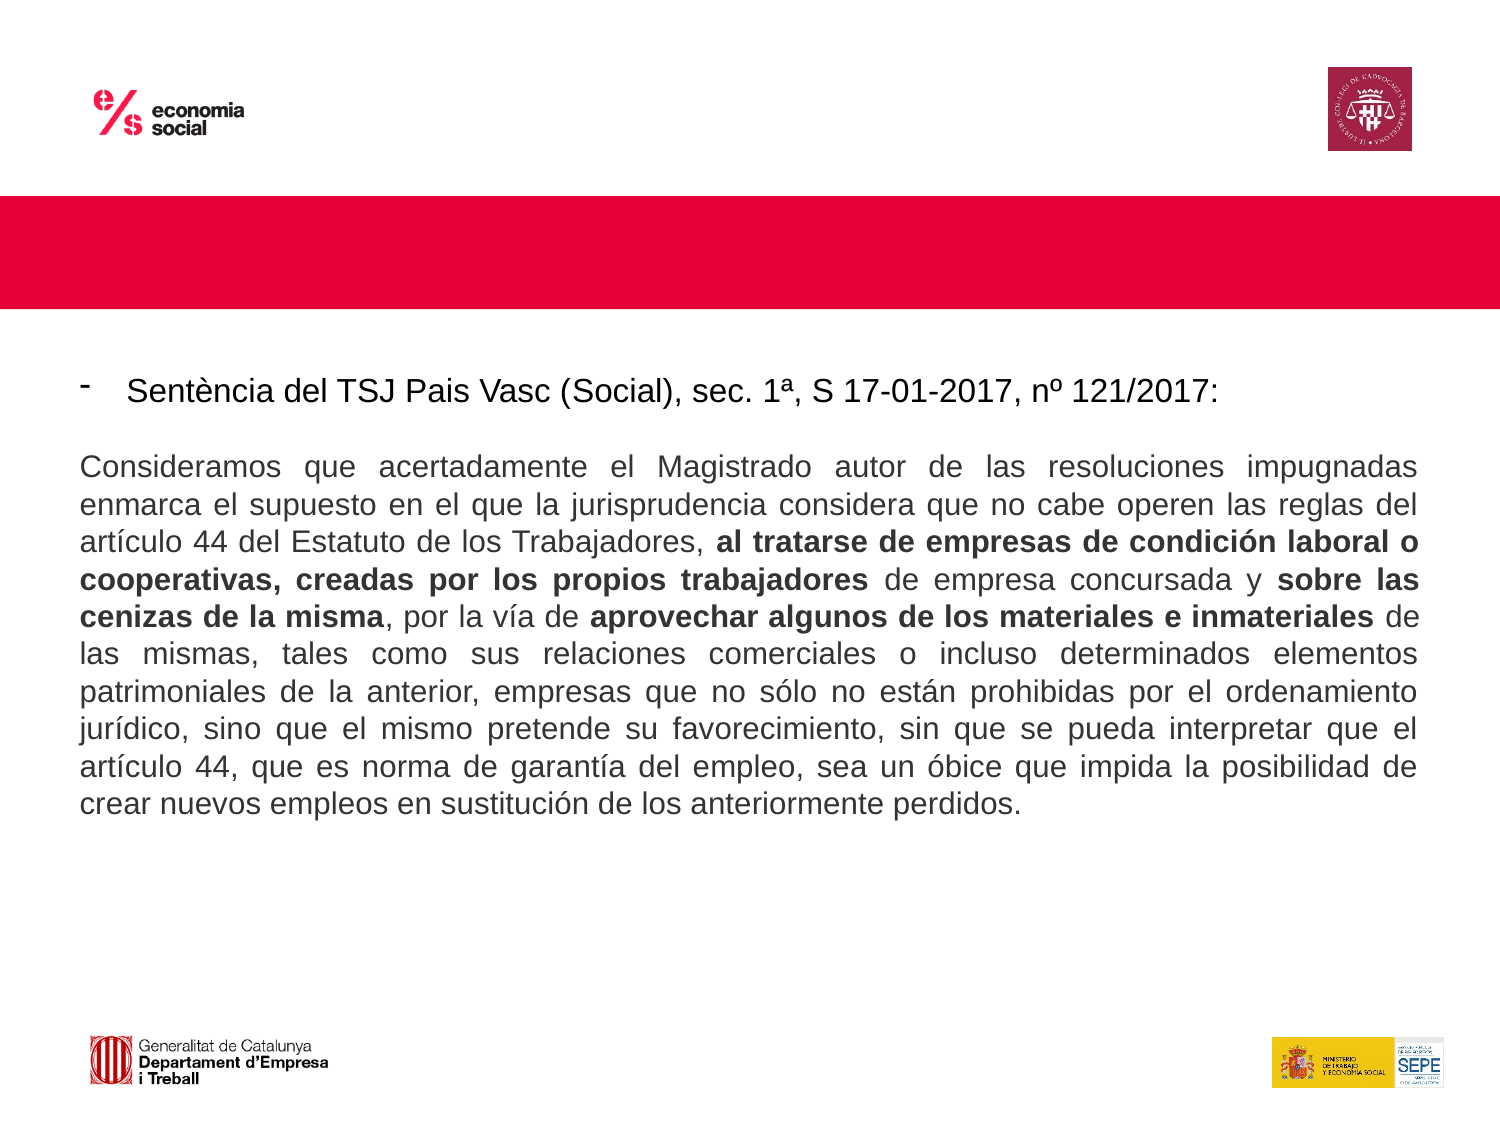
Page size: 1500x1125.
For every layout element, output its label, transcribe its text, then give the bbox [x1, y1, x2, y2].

text_box Sentència del TSJ Pais Vasc (Social), sec. 1ª, S 17-01-2017, nº 121/2017: Consideramos que acertadamente el Magistrado autor de las resoluciones impugnadas enmarca el supuesto en el que la jurisprudencia considera que no cabe operen las reglas del artículo 44 del Estatuto de los Trabajadores, al tratarse de empresas de condición laboral o cooperativas, creadas por los propios trabajadores de empresa concursada y sobre las cenizas de la misma, por la vía de aprovechar algunos de los materiales e inmateriales de las mismas, tales como sus relaciones comerciales o incluso determinados elementos patrimoniales de la anterior, empresas que no sólo no están prohibidas por el ordenamiento jurídico, sino que el mismo pretende su favorecimiento, sin que se pueda interpretar que el artículo 44, que es norma de garantía del empleo, sea un óbice que impida la posibilidad de crear nuevos empleos en sustitución de los anteriormente perdidos. [64, 361, 1436, 869]
picture [75, 71, 262, 137]
text_box [0, 196, 1500, 310]
picture [1272, 1037, 1444, 1088]
picture [88, 1035, 336, 1088]
picture [1328, 67, 1412, 151]
